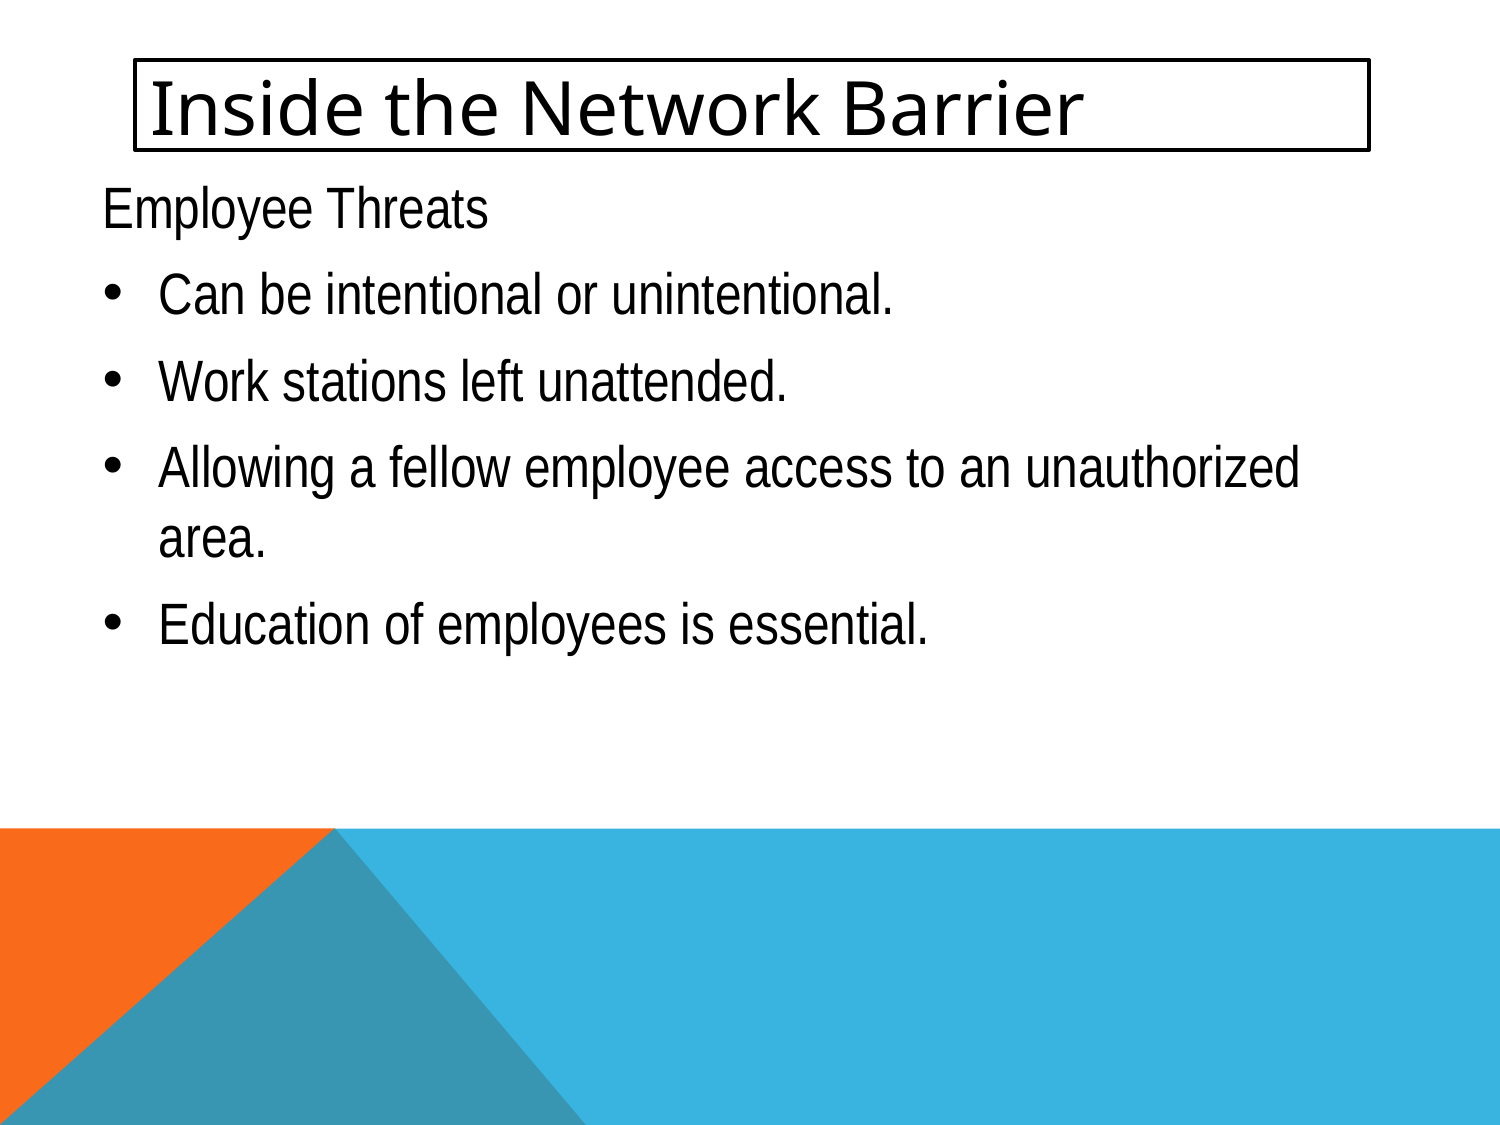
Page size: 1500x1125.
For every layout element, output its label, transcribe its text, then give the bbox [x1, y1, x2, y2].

title Inside the Network Barrier [133, 58, 1371, 152]
list Employee Threats Can be intentional or unintentional. Work stations left unattended. Allowing a fellow employee access to an unauthorized area. Education of employees is essential. [87, 162, 1401, 813]
